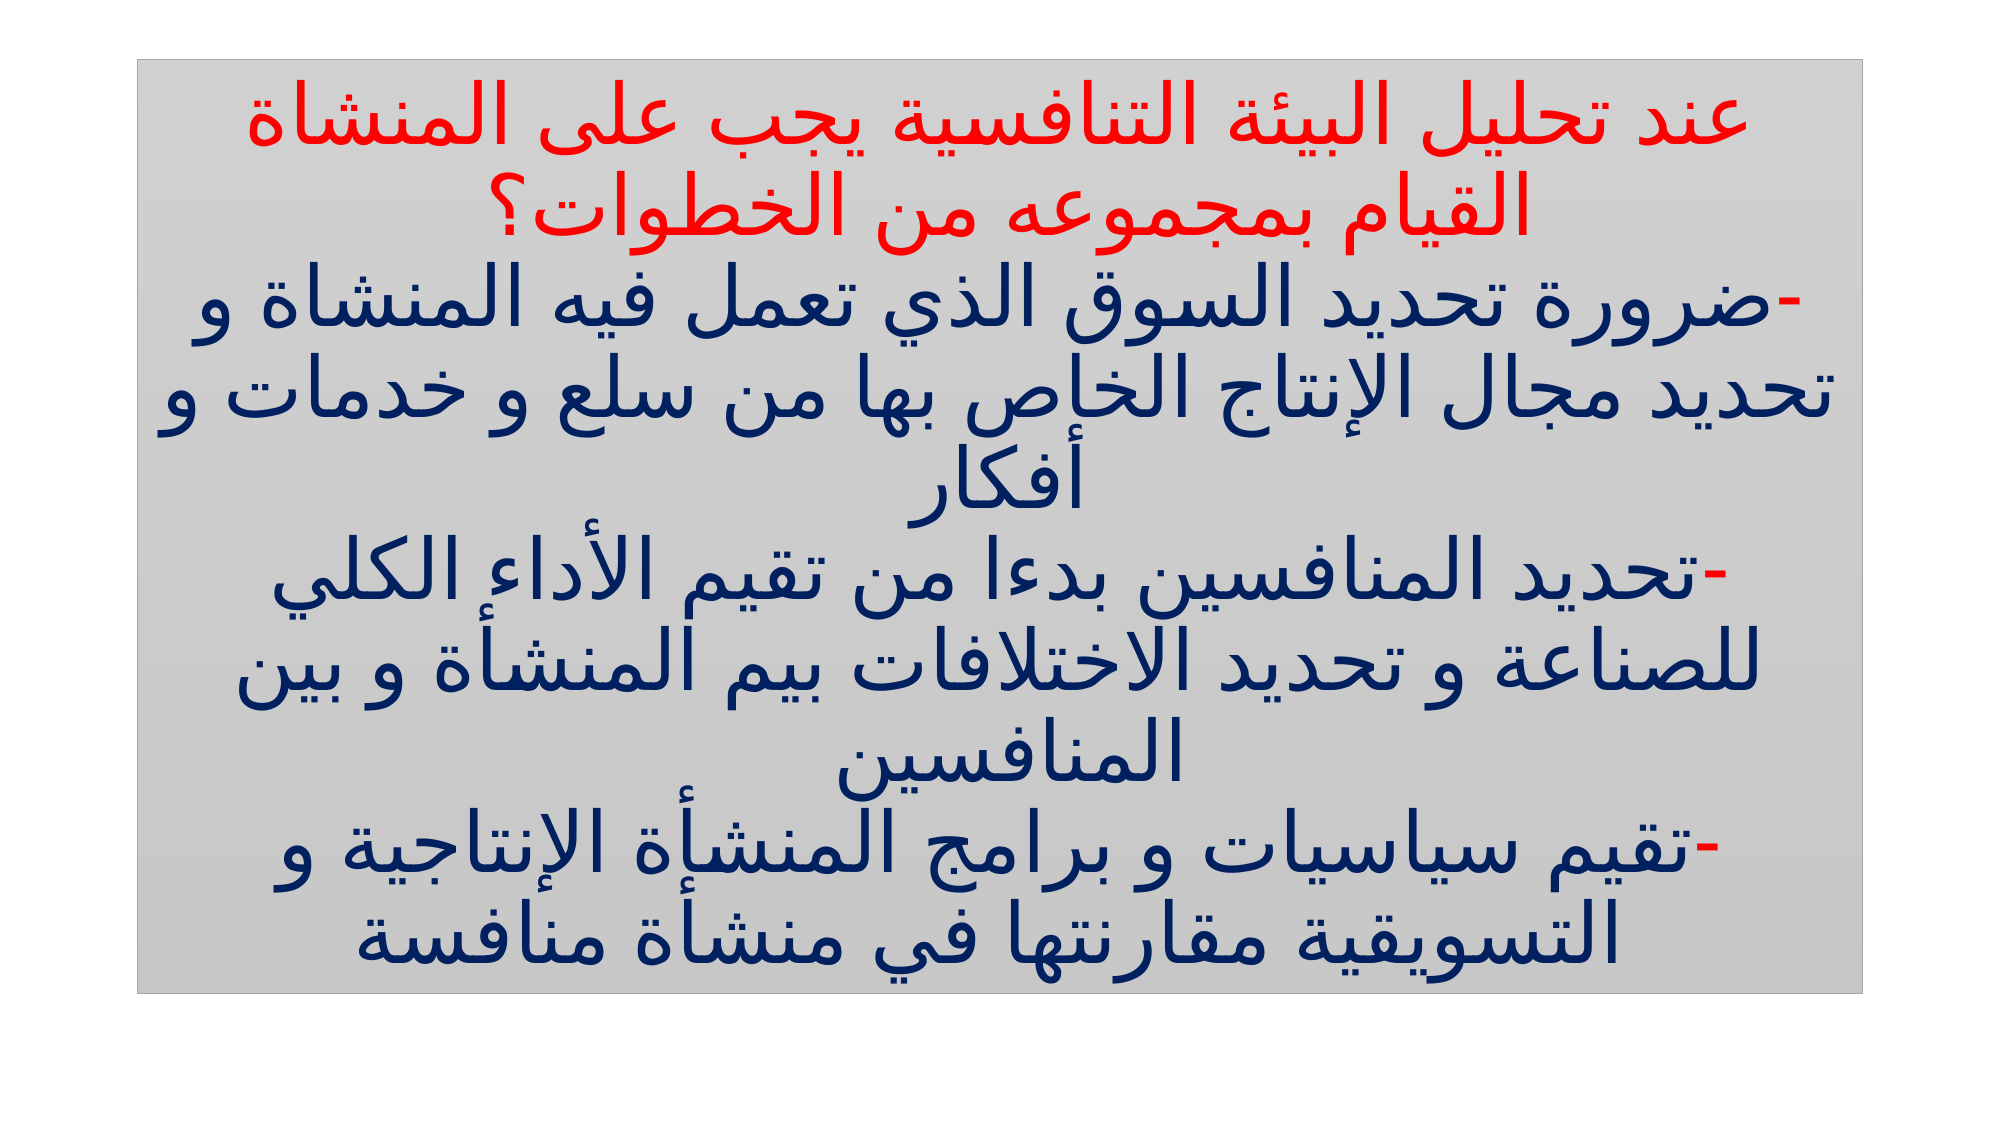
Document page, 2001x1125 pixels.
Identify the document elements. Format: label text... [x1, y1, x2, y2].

title عند تحليل البيئة التنافسية يجب على المنشاة القيام بمجموعه من الخطوات؟ -ضرورة تحديد السوق الذي تعمل فيه المنشاة و تحديد مجال الإنتاج الخاص بها من سلع و خدمات و أفكار -تحديد المنافسين بدءا من تقيم الأداء الكلي للصناعة و تحديد الاختلافات بيم المنشأة و بين المنافسين -تقيم سياسيات و برامج المنشأة الإنتاجية و التسويقية مقارنتها في منشأة منافسة [137, 59, 1863, 994]
